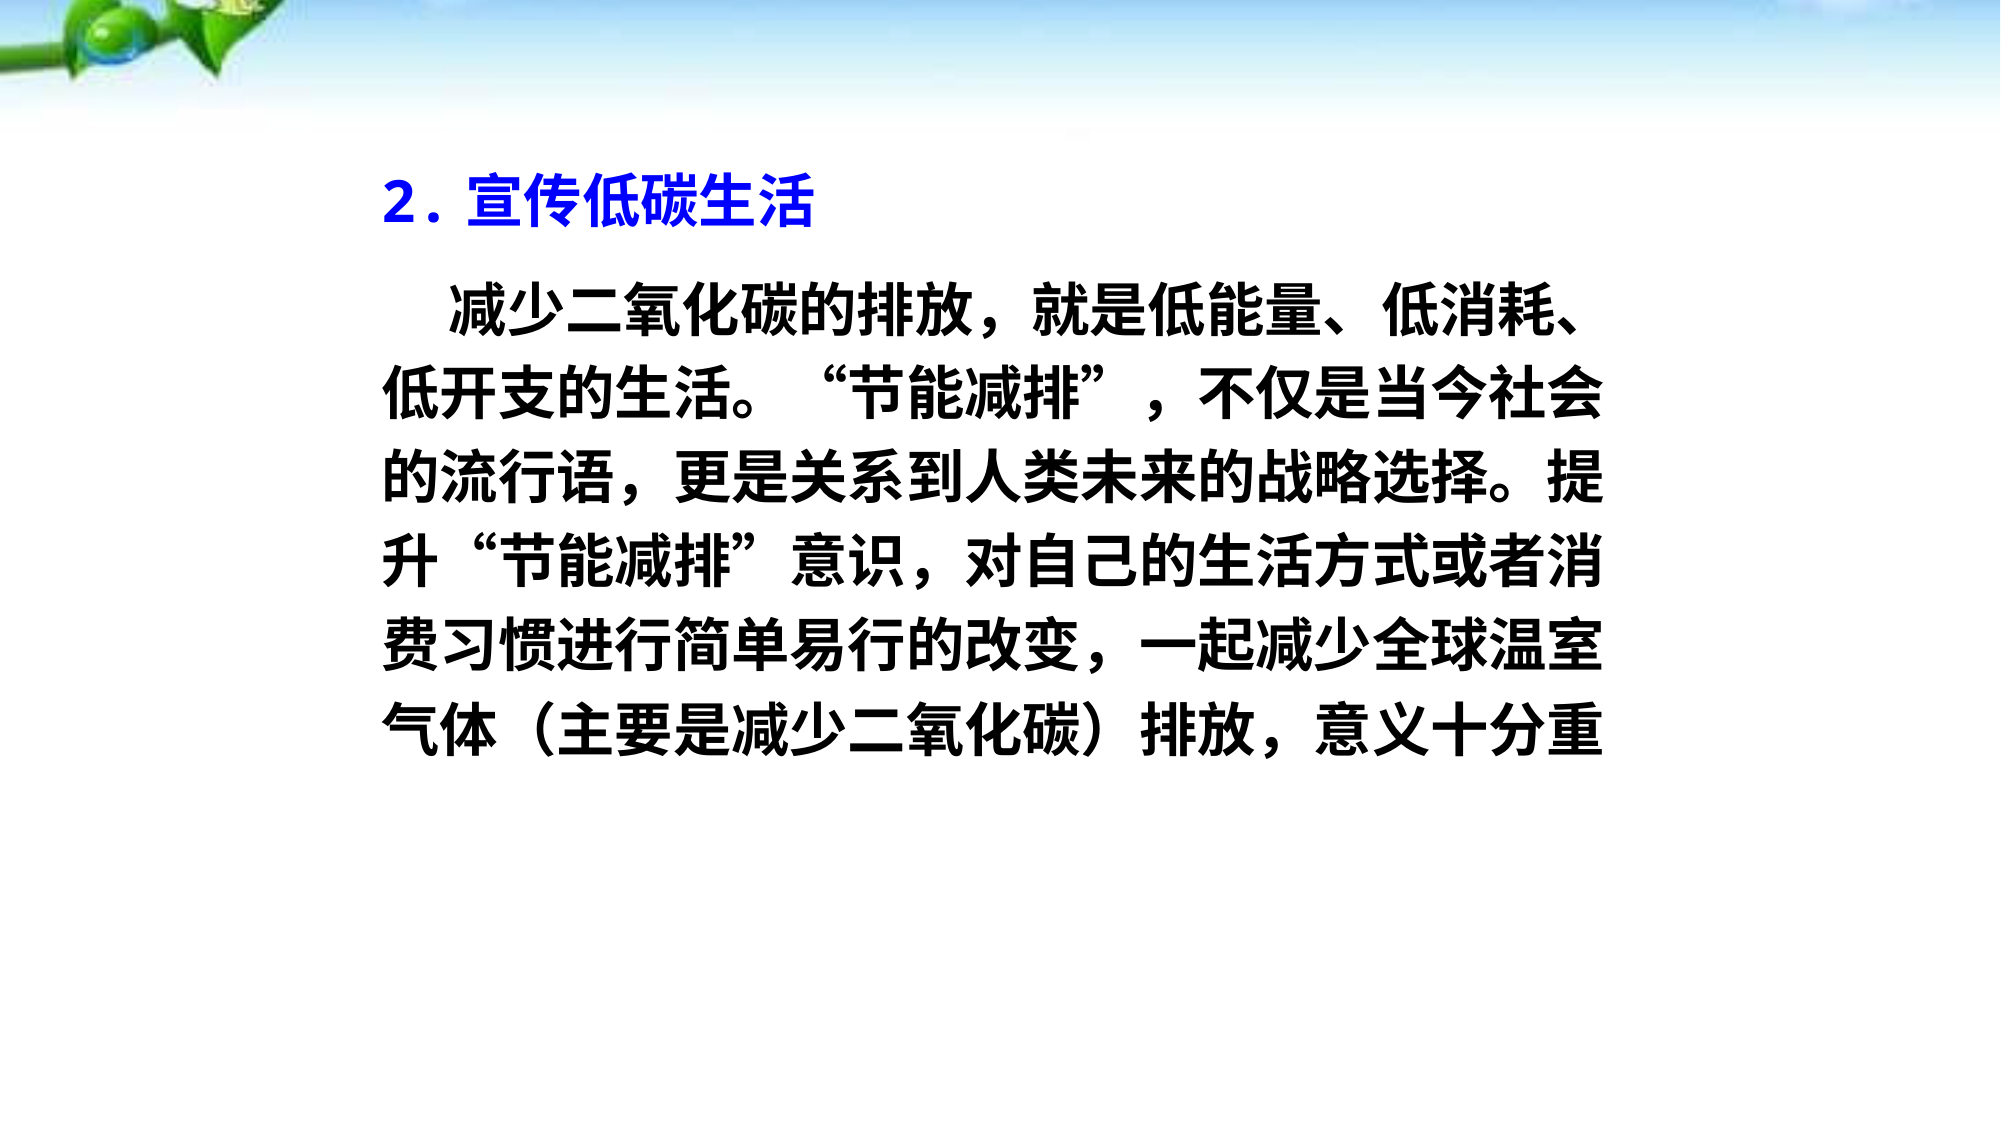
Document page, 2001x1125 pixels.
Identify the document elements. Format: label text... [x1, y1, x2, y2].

text_box 2.宣传低碳生活 减少二氧化碳的排放，就是低能量、低消耗、低开支的生活。“节能减排”，不仅是当今社会的流行语，更是关系到人类未来的战略选择。提升“节能减排”意识，对自己的生活方式或者消费习惯进行简单易行的改变，一起减少全球温室气体（主要是减少二氧化碳）排放，意义十分重 [367, 142, 1655, 770]
picture [0, 0, 2001, 1125]
